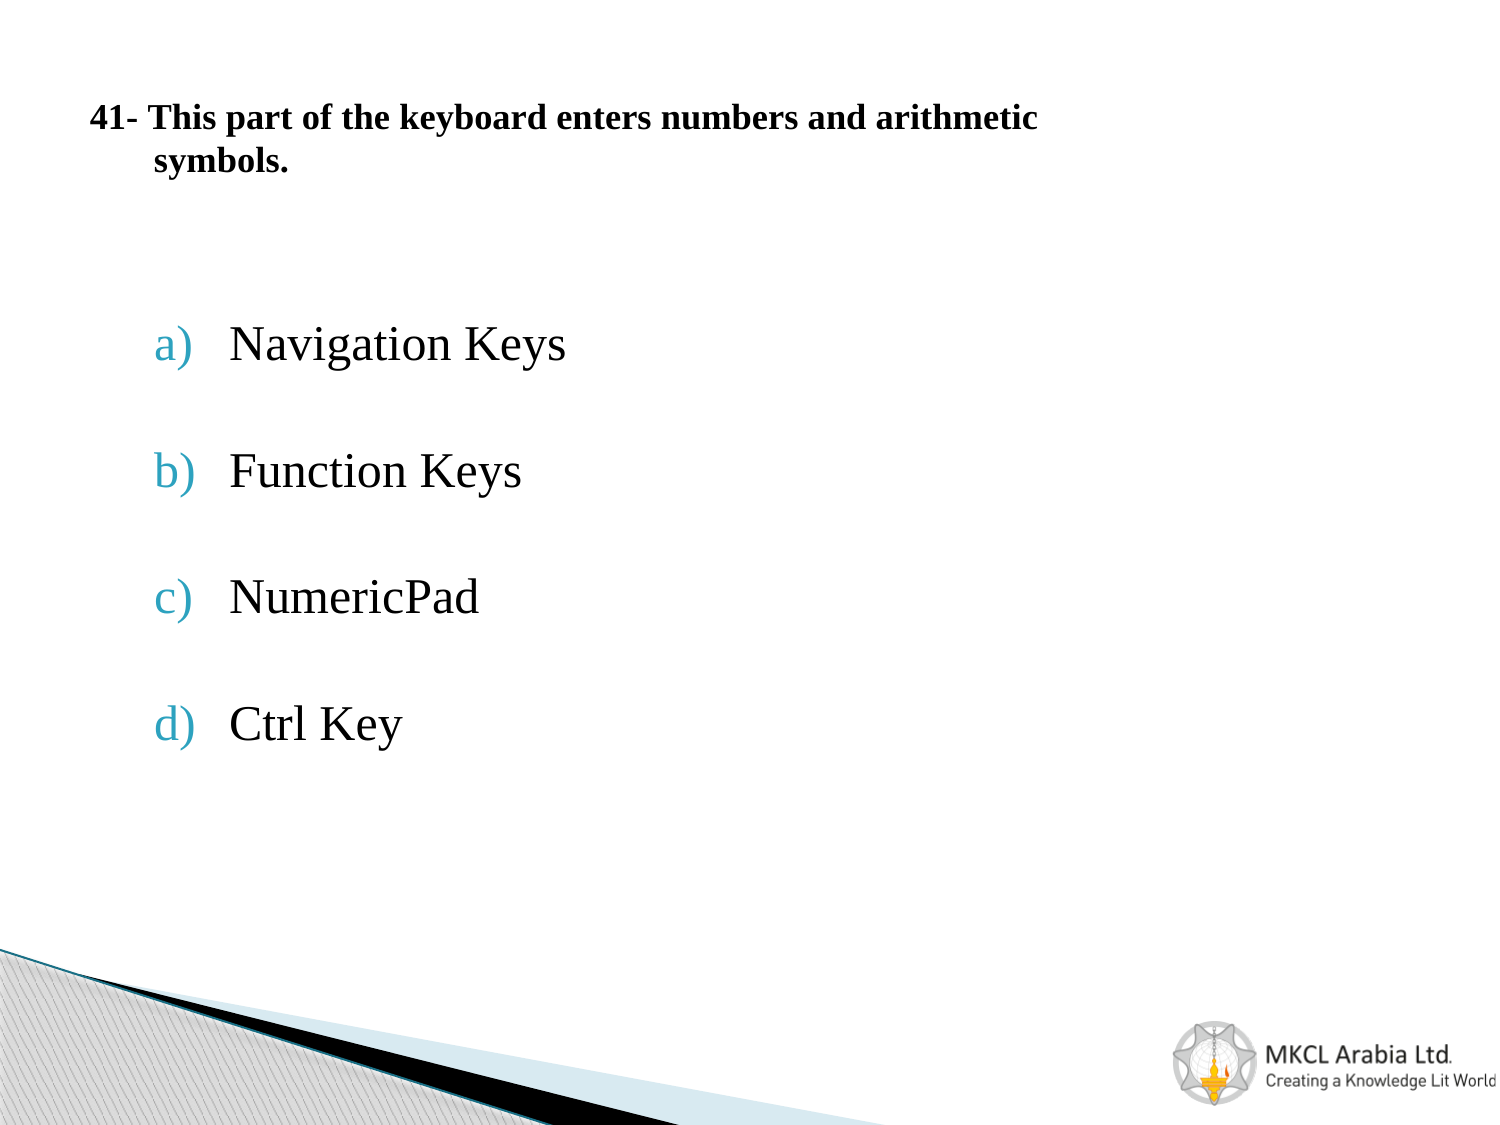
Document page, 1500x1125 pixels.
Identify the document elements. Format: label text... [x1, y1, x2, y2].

list Navigation Keys Function Keys NumericPad Ctrl Key [75, 243, 1425, 986]
picture [1172, 1021, 1496, 1106]
title 41- This part of the keyboard enters numbers and arithmetic symbols. [75, 45, 1425, 233]
